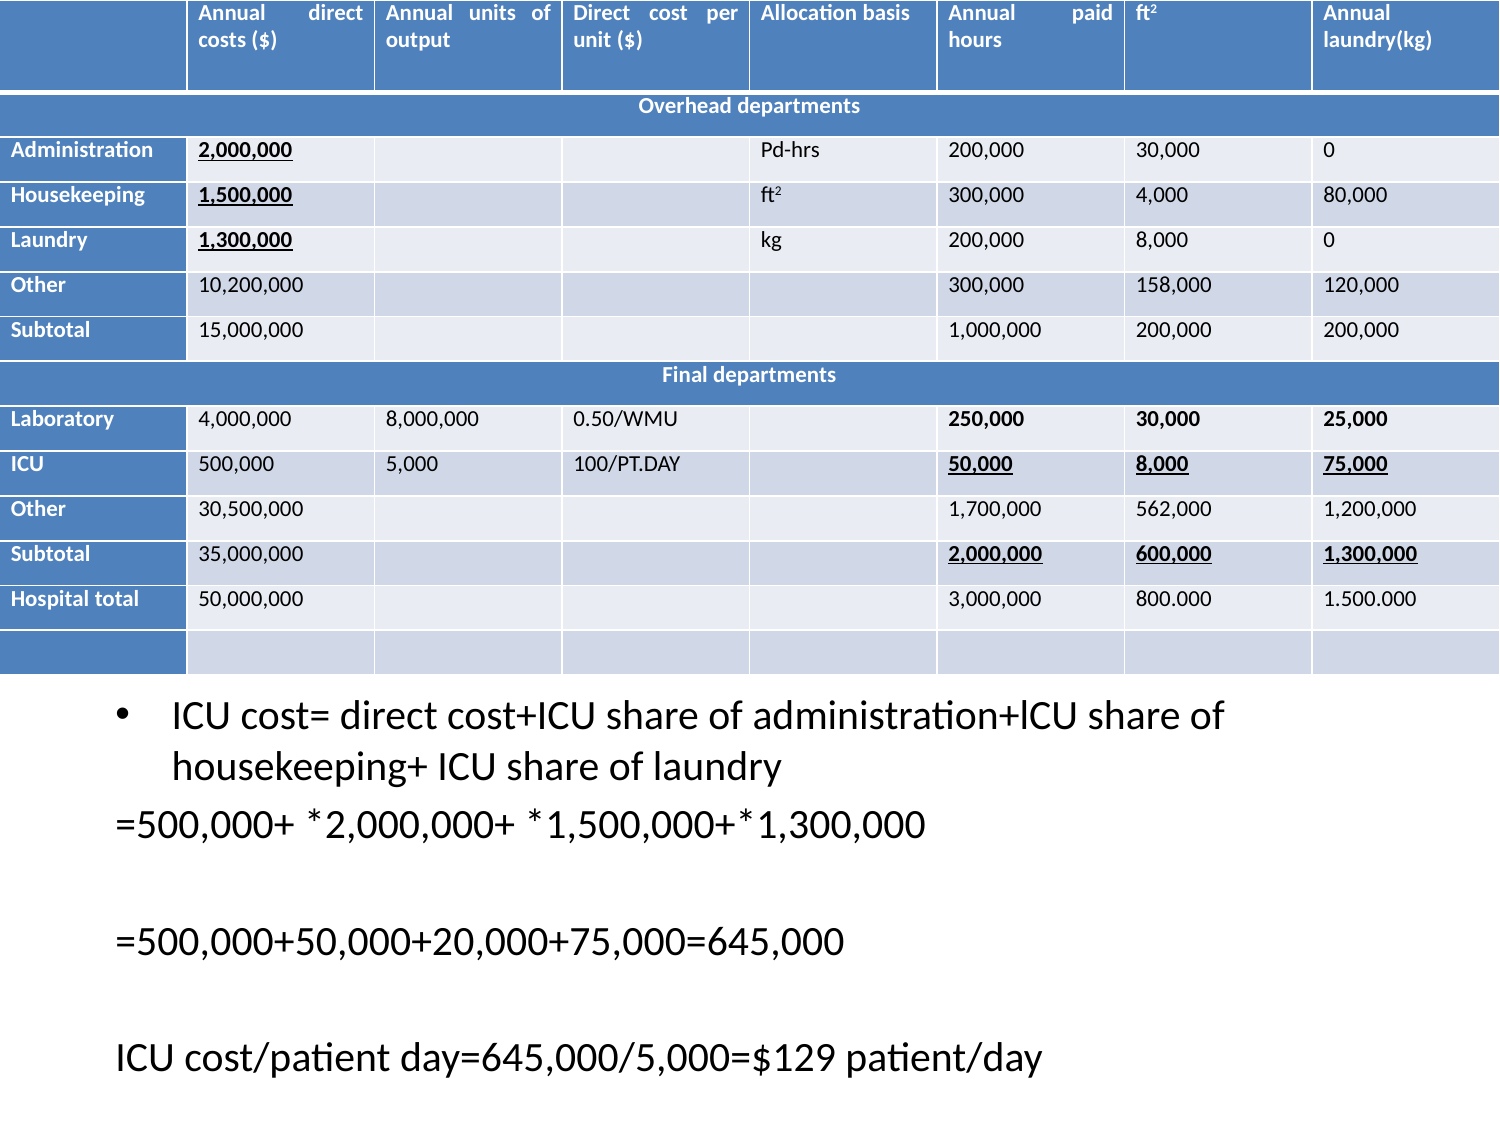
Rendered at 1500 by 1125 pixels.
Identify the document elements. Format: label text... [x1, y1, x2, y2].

table_cell Other [0, 497, 186, 540]
table_cell 562,000 [1125, 497, 1311, 540]
table_cell [563, 228, 749, 271]
table_cell Administration [0, 138, 186, 181]
table_header Annual direct costs ($) [188, 1, 374, 90]
table_cell [1313, 631, 1499, 674]
table_header Direct cost per unit ($) [563, 1, 749, 90]
table_header Annual units of output [375, 1, 561, 90]
table_cell [375, 317, 561, 360]
table_cell Other [0, 273, 186, 316]
table_cell [938, 631, 1124, 674]
table_cell 50,000 [938, 452, 1124, 495]
table_cell [750, 317, 936, 360]
table_cell [563, 497, 749, 540]
table_cell [375, 586, 561, 629]
table_cell [375, 542, 561, 585]
table_cell 2,000,000 [938, 542, 1124, 585]
table_cell 300,000 [938, 273, 1124, 316]
table_cell [0, 631, 186, 674]
table_cell 120,000 [1313, 273, 1499, 316]
table_cell [563, 183, 749, 226]
table_cell 0.50/WMU [563, 407, 749, 450]
table_cell [563, 273, 749, 316]
table_cell Hospital total [0, 586, 186, 629]
table_cell [188, 631, 374, 674]
table_cell [563, 542, 749, 585]
table_cell [375, 138, 561, 181]
table_cell 15,000,000 [188, 317, 374, 360]
table_cell 1,300,000 [1313, 542, 1499, 585]
table_cell Final departments [0, 362, 1499, 405]
table_cell 0 [1313, 228, 1499, 271]
table_cell 50,000,000 [188, 586, 374, 629]
table_cell 1,000,000 [938, 317, 1124, 360]
table_cell 2,000,000 [188, 138, 374, 181]
table_cell 80,000 [1313, 183, 1499, 226]
table_cell 8,000 [1125, 452, 1311, 495]
table_cell [375, 631, 561, 674]
table_cell 1.500.000 [1313, 586, 1499, 629]
table_cell [750, 586, 936, 629]
table_cell 8,000,000 [375, 407, 561, 450]
table_cell [375, 183, 561, 226]
table_header Annual paid hours [938, 1, 1124, 90]
table_cell 200,000 [1313, 317, 1499, 360]
table_cell 200,000 [1125, 317, 1311, 360]
table_cell Laboratory [0, 407, 186, 450]
table_cell 300,000 [938, 183, 1124, 226]
table_cell 30,000 [1125, 138, 1311, 181]
table_cell 200,000 [938, 138, 1124, 181]
table_cell Subtotal [0, 542, 186, 585]
table_cell [563, 138, 749, 181]
table_header ft2 [1125, 1, 1311, 90]
table_cell [750, 497, 936, 540]
table_cell 0 [1313, 138, 1499, 181]
table_cell [375, 228, 561, 271]
table_cell [375, 273, 561, 316]
table_cell [750, 631, 936, 674]
table_cell 100/PT.DAY [563, 452, 749, 495]
table_cell Subtotal [0, 317, 186, 360]
table_cell 4,000,000 [188, 407, 374, 450]
table_cell [563, 631, 749, 674]
table_cell 600,000 [1125, 542, 1311, 585]
table_cell 1,700,000 [938, 497, 1124, 540]
table_cell [750, 407, 936, 450]
table_cell [1125, 631, 1311, 674]
table_cell ICU [0, 452, 186, 495]
table_header Allocation basis [750, 1, 936, 90]
table_cell [750, 452, 936, 495]
table_cell [563, 586, 749, 629]
table_cell 4,000 [1125, 183, 1311, 226]
table_cell Pd-hrs [750, 138, 936, 181]
table_header Annual laundry(kg) [1313, 1, 1499, 90]
table_cell Housekeeping [0, 183, 186, 226]
table_cell [750, 542, 936, 585]
table_cell 25,000 [1313, 407, 1499, 450]
table_cell 10,200,000 [188, 273, 374, 316]
table_cell Overhead departments [0, 95, 1499, 136]
table_cell Laundry [0, 228, 186, 271]
table_header [0, 1, 186, 90]
table_cell 250,000 [938, 407, 1124, 450]
table_cell 3,000,000 [938, 586, 1124, 629]
table_cell 1,300,000 [188, 228, 374, 271]
table_cell 30,000 [1125, 407, 1311, 450]
table_cell ft2 [750, 183, 936, 226]
table_cell [750, 273, 936, 316]
table_cell 8,000 [1125, 228, 1311, 271]
table_cell 35,000,000 [188, 542, 374, 585]
table_cell [563, 317, 749, 360]
table_cell [375, 497, 561, 540]
table_cell 158,000 [1125, 273, 1311, 316]
table_cell 800.000 [1125, 586, 1311, 629]
table_cell 1,200,000 [1313, 497, 1499, 540]
table_cell 75,000 [1313, 452, 1499, 495]
table_cell 200,000 [938, 228, 1124, 271]
table_cell 500,000 [188, 452, 374, 495]
table_cell kg [750, 228, 936, 271]
table_cell 5,000 [375, 452, 561, 495]
table_cell 1,500,000 [188, 183, 374, 226]
table_cell 30,500,000 [188, 497, 374, 540]
